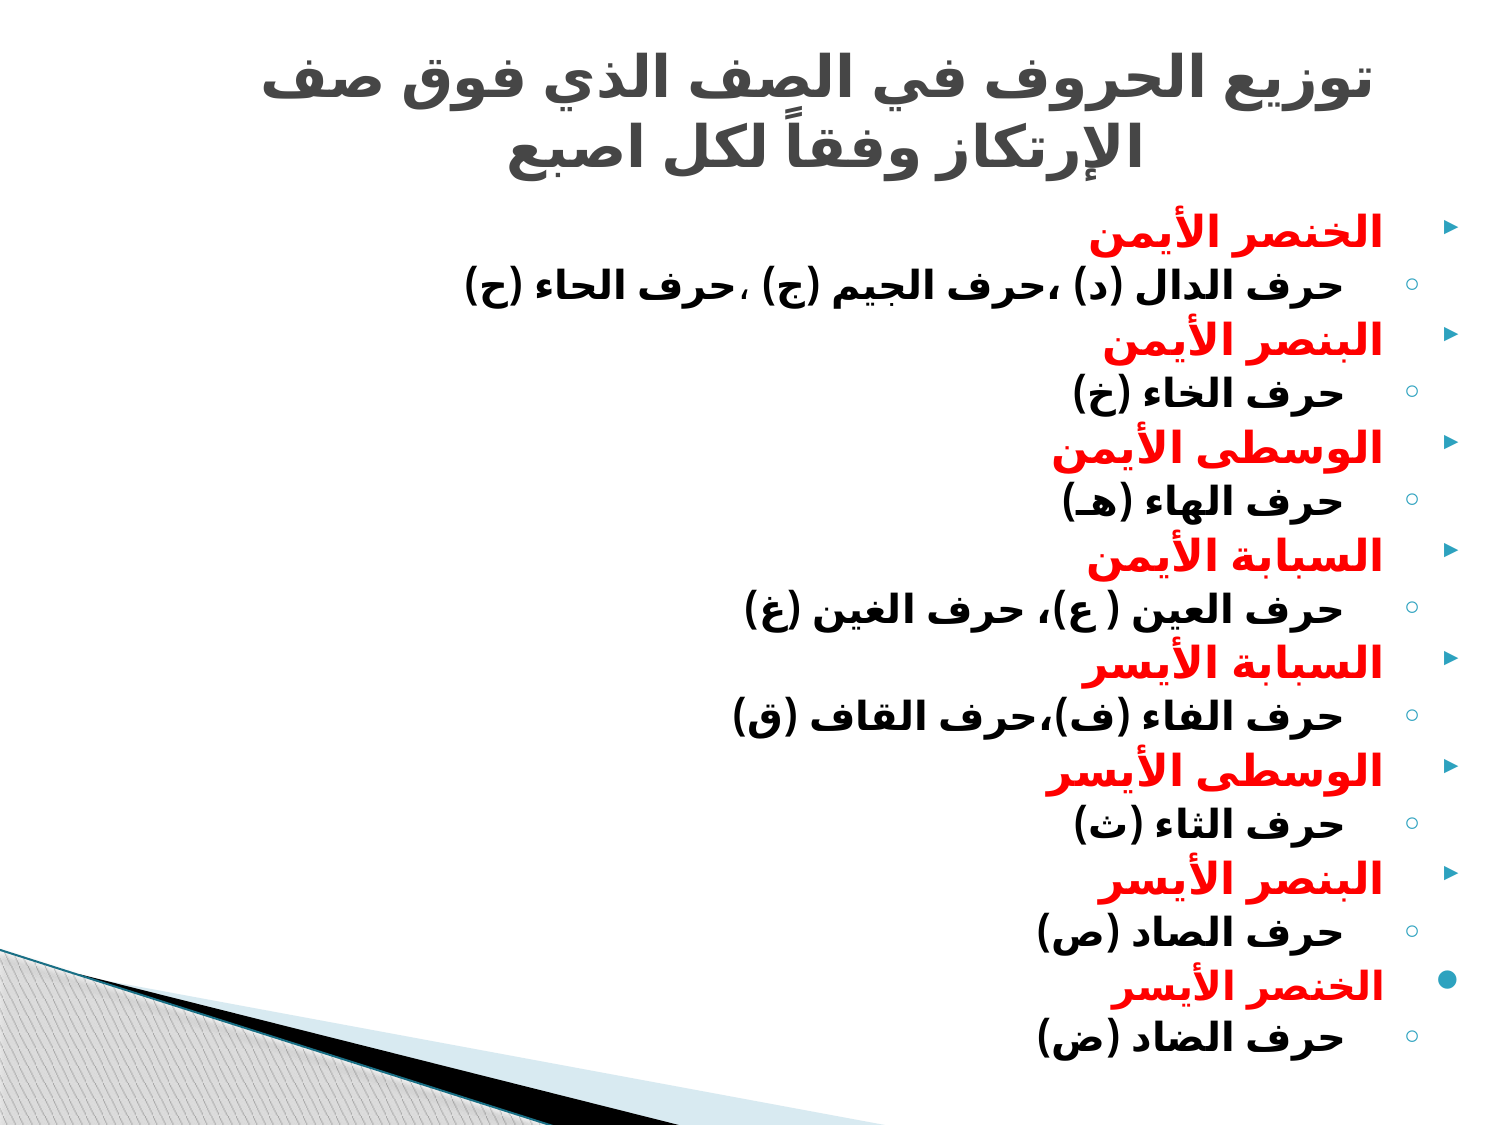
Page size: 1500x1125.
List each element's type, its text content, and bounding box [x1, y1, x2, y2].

list الخنصر الأيمن حرف الدال (د) ،حرف الجيم (ج) ،حرف الحاء (ح) البنصر الأيمن حرف الخاء (خ) الوسطى الأيمن حرف الهاء (هـ) السبابة الأيمن حرف العين ( ع)، حرف الغين (غ) السبابة الأيسر حرف الفاء (ف)،حرف القاف (ق) الوسطى الأيسر حرف الثاء (ث) البنصر الأيسر حرف الصاد (ص) الخنصر الأيسر حرف الضاد (ض) [194, 196, 1466, 1083]
title توزيع الحروف في الصف الذي فوق صف الإرتكاز وفقاً لكل اصبع [171, 45, 1466, 173]
